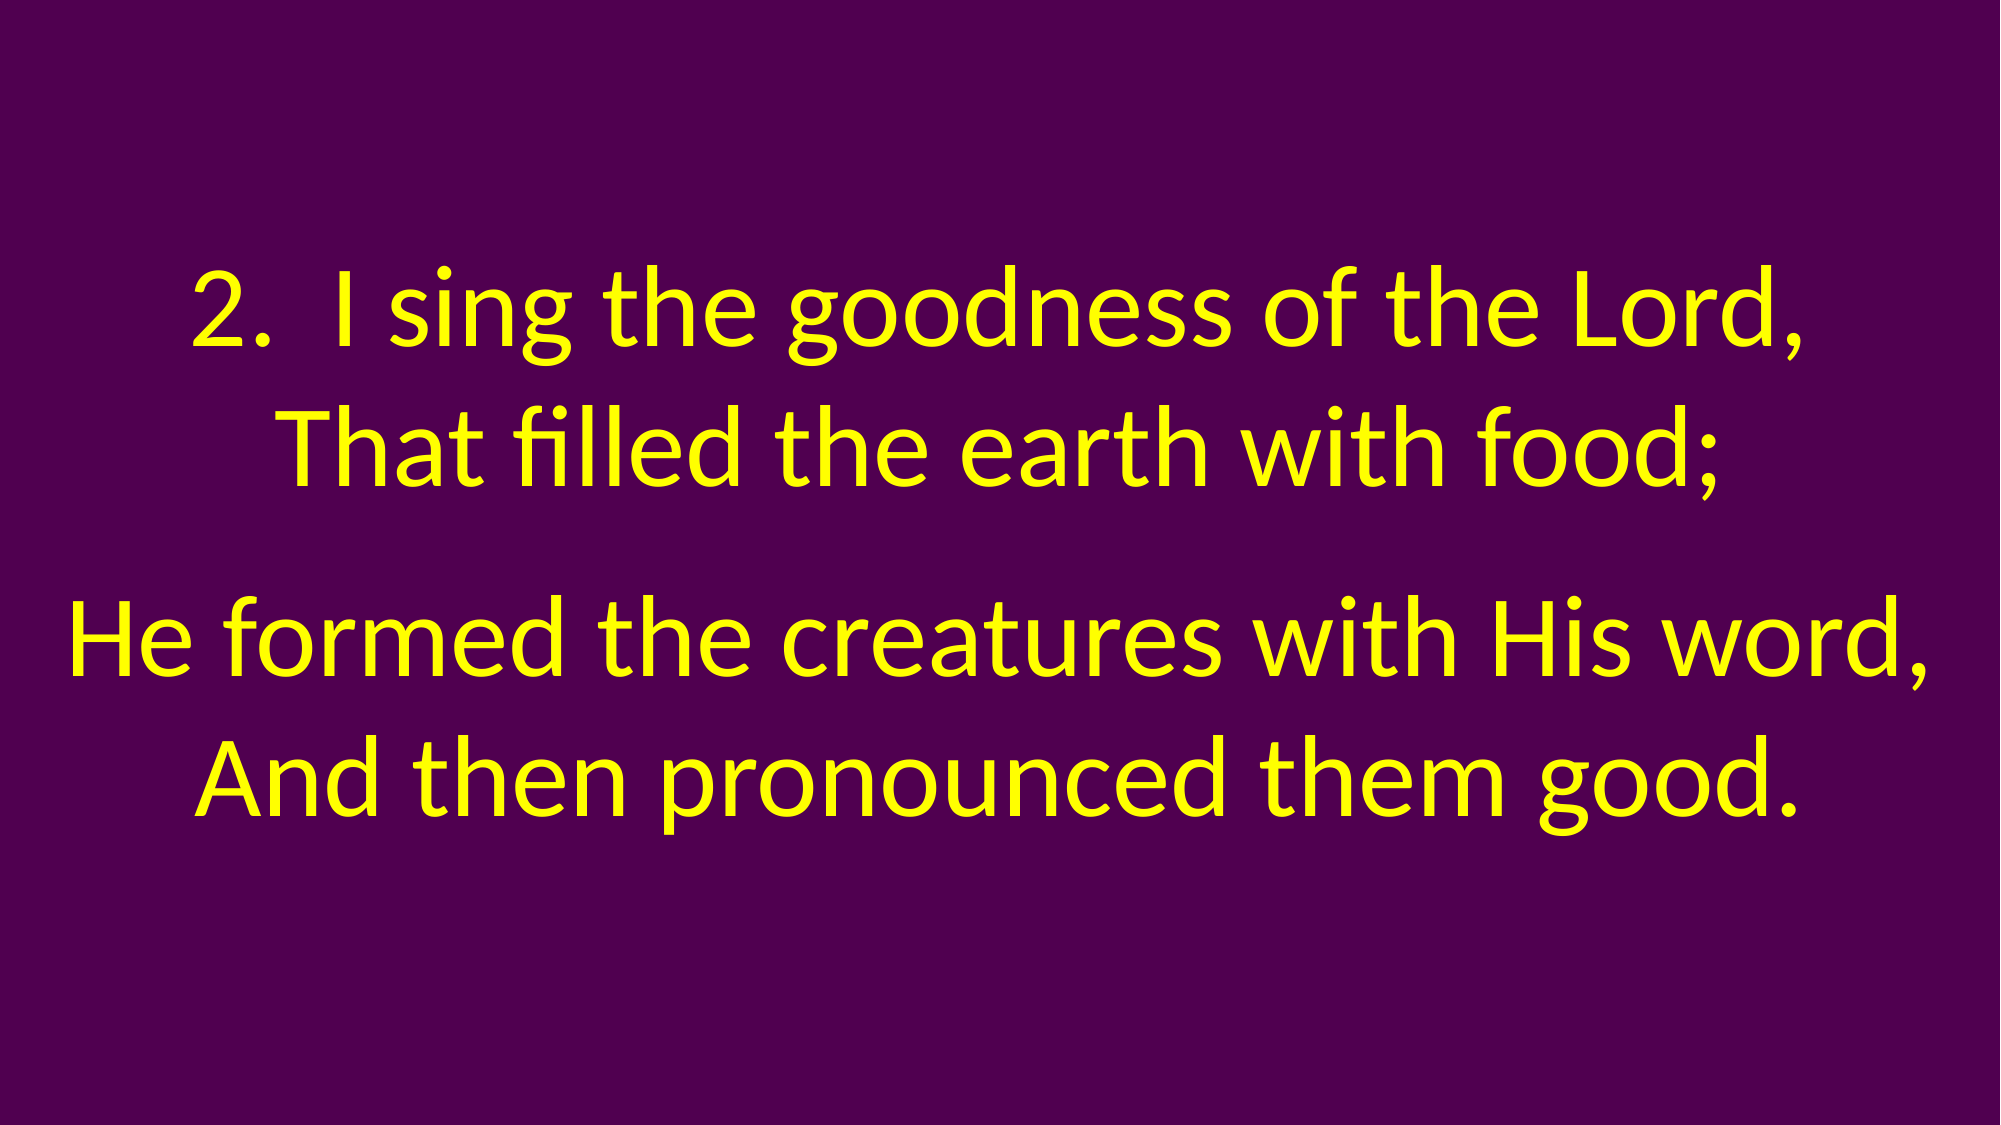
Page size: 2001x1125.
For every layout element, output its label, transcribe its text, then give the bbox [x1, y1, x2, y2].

text_box 2. I sing the goodness of the Lord, That filled the earth with food; He formed the creatures with His word, And then pronounced them good. [0, 222, 2000, 848]
